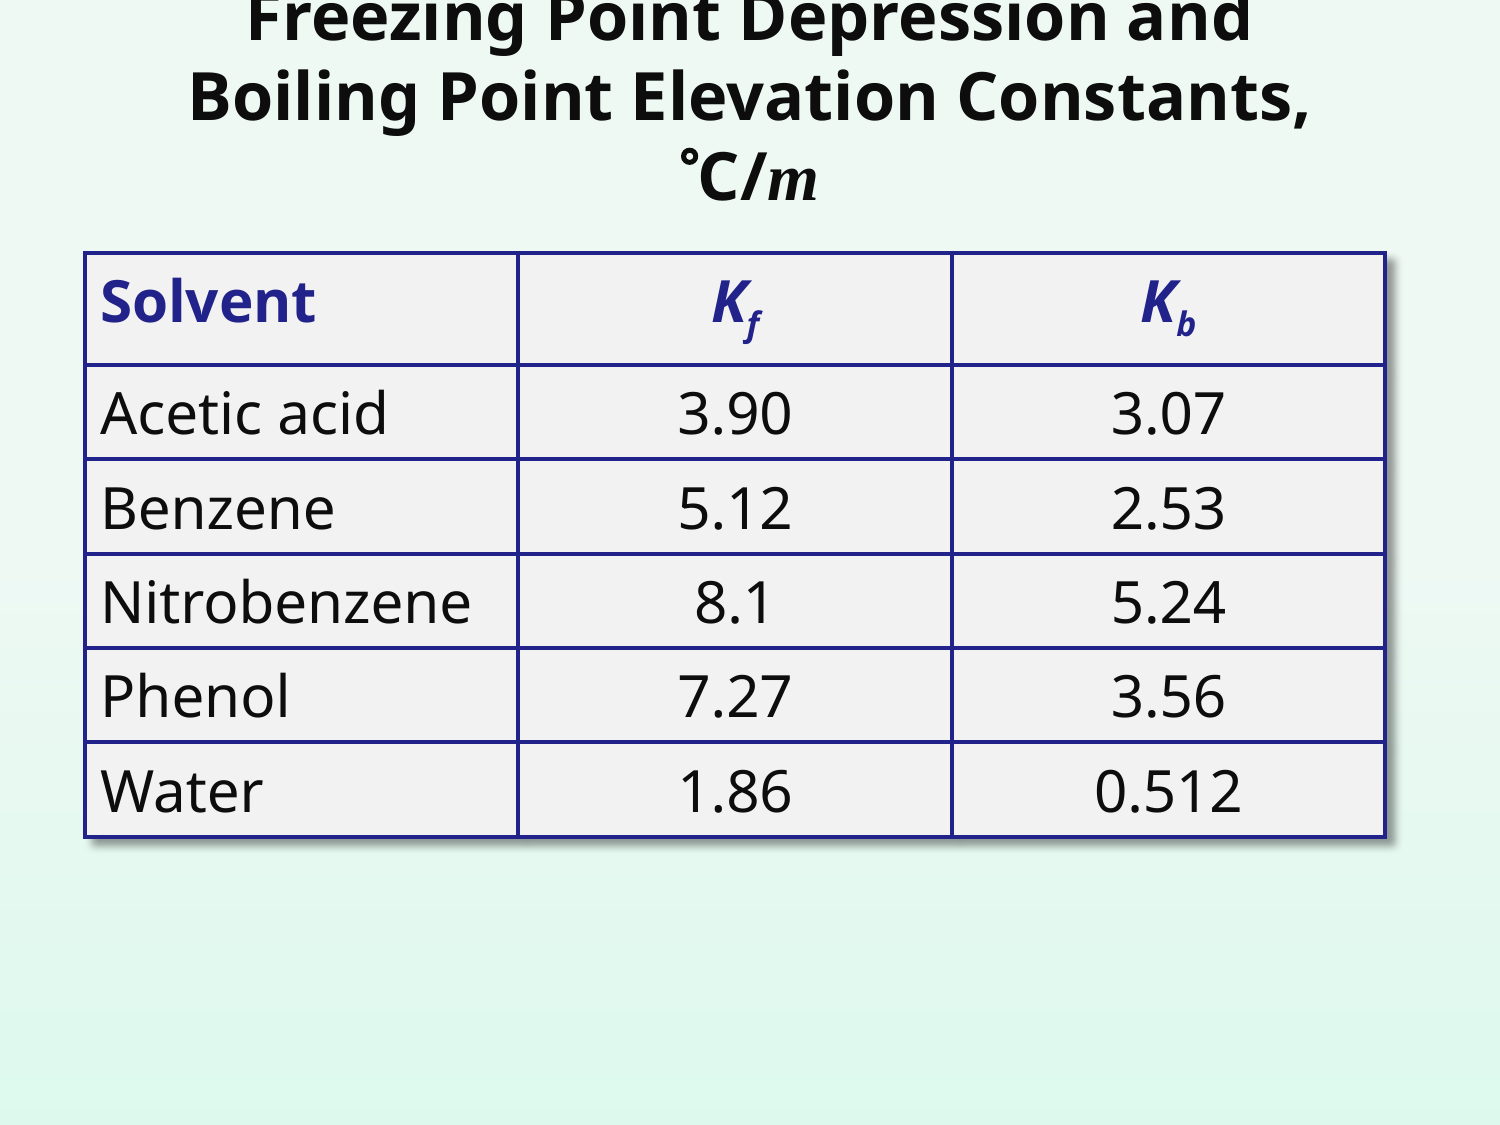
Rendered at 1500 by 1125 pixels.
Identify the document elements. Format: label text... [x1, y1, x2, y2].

table_cell 8.1 [520, 556, 950, 646]
table_cell 2.53 [954, 461, 1383, 552]
table_header Kb [954, 255, 1383, 363]
table_cell 3.56 [954, 650, 1383, 740]
table_header Kf [520, 255, 950, 363]
table_cell 0.512 [954, 744, 1383, 835]
table_cell 7.27 [520, 650, 950, 740]
table_cell Phenol [87, 650, 516, 740]
table_cell Acetic acid [87, 367, 516, 457]
table_cell 3.07 [954, 367, 1383, 457]
table_header Solvent [87, 255, 516, 363]
table_cell Nitrobenzene [87, 556, 516, 646]
table_cell 1.86 [520, 744, 950, 835]
table_cell 5.12 [520, 461, 950, 552]
table_cell 3.90 [520, 367, 950, 457]
table_cell Benzene [87, 461, 516, 552]
table_cell Water [87, 744, 516, 835]
table_cell 5.24 [954, 556, 1383, 646]
title Freezing Point Depression and Boiling Point Elevation Constants, C/m [112, 0, 1388, 188]
